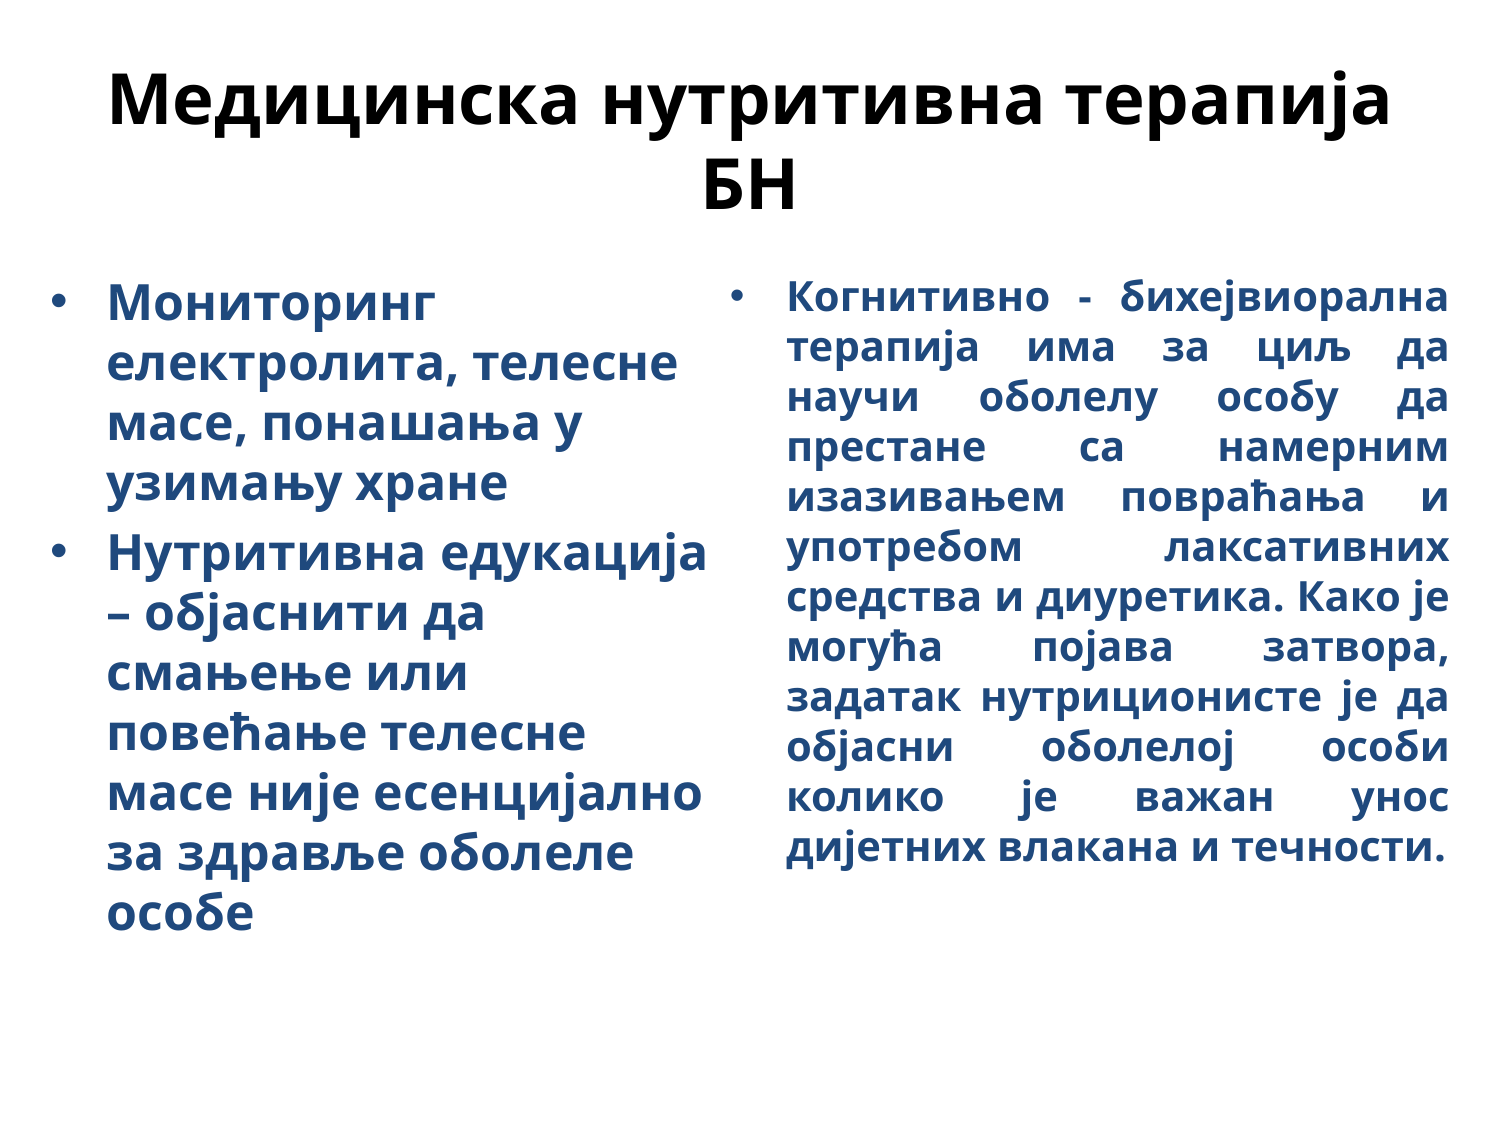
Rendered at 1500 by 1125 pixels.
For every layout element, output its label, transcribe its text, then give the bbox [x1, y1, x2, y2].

title Медицинска нутритивна терапија БН [75, 45, 1425, 233]
list Когнитивно - бихејвиорална терапија има за циљ да научи оболелу особу да престане са намерним изазивањем повраћања и употребом лаксативних средства и диуретика. Како је могућа појава затвора, задатак нутриционисте је да објасни оболелој особи колико је важан унос дијетних влакана и течности. [714, 262, 1465, 1005]
list Мониторинг електролита, телесне масе, понашања у узимању хране Нутритивна едукација – објаснити да смањење или повећање телесне масе није есенцијално за здравље оболеле особе [35, 262, 714, 1005]
